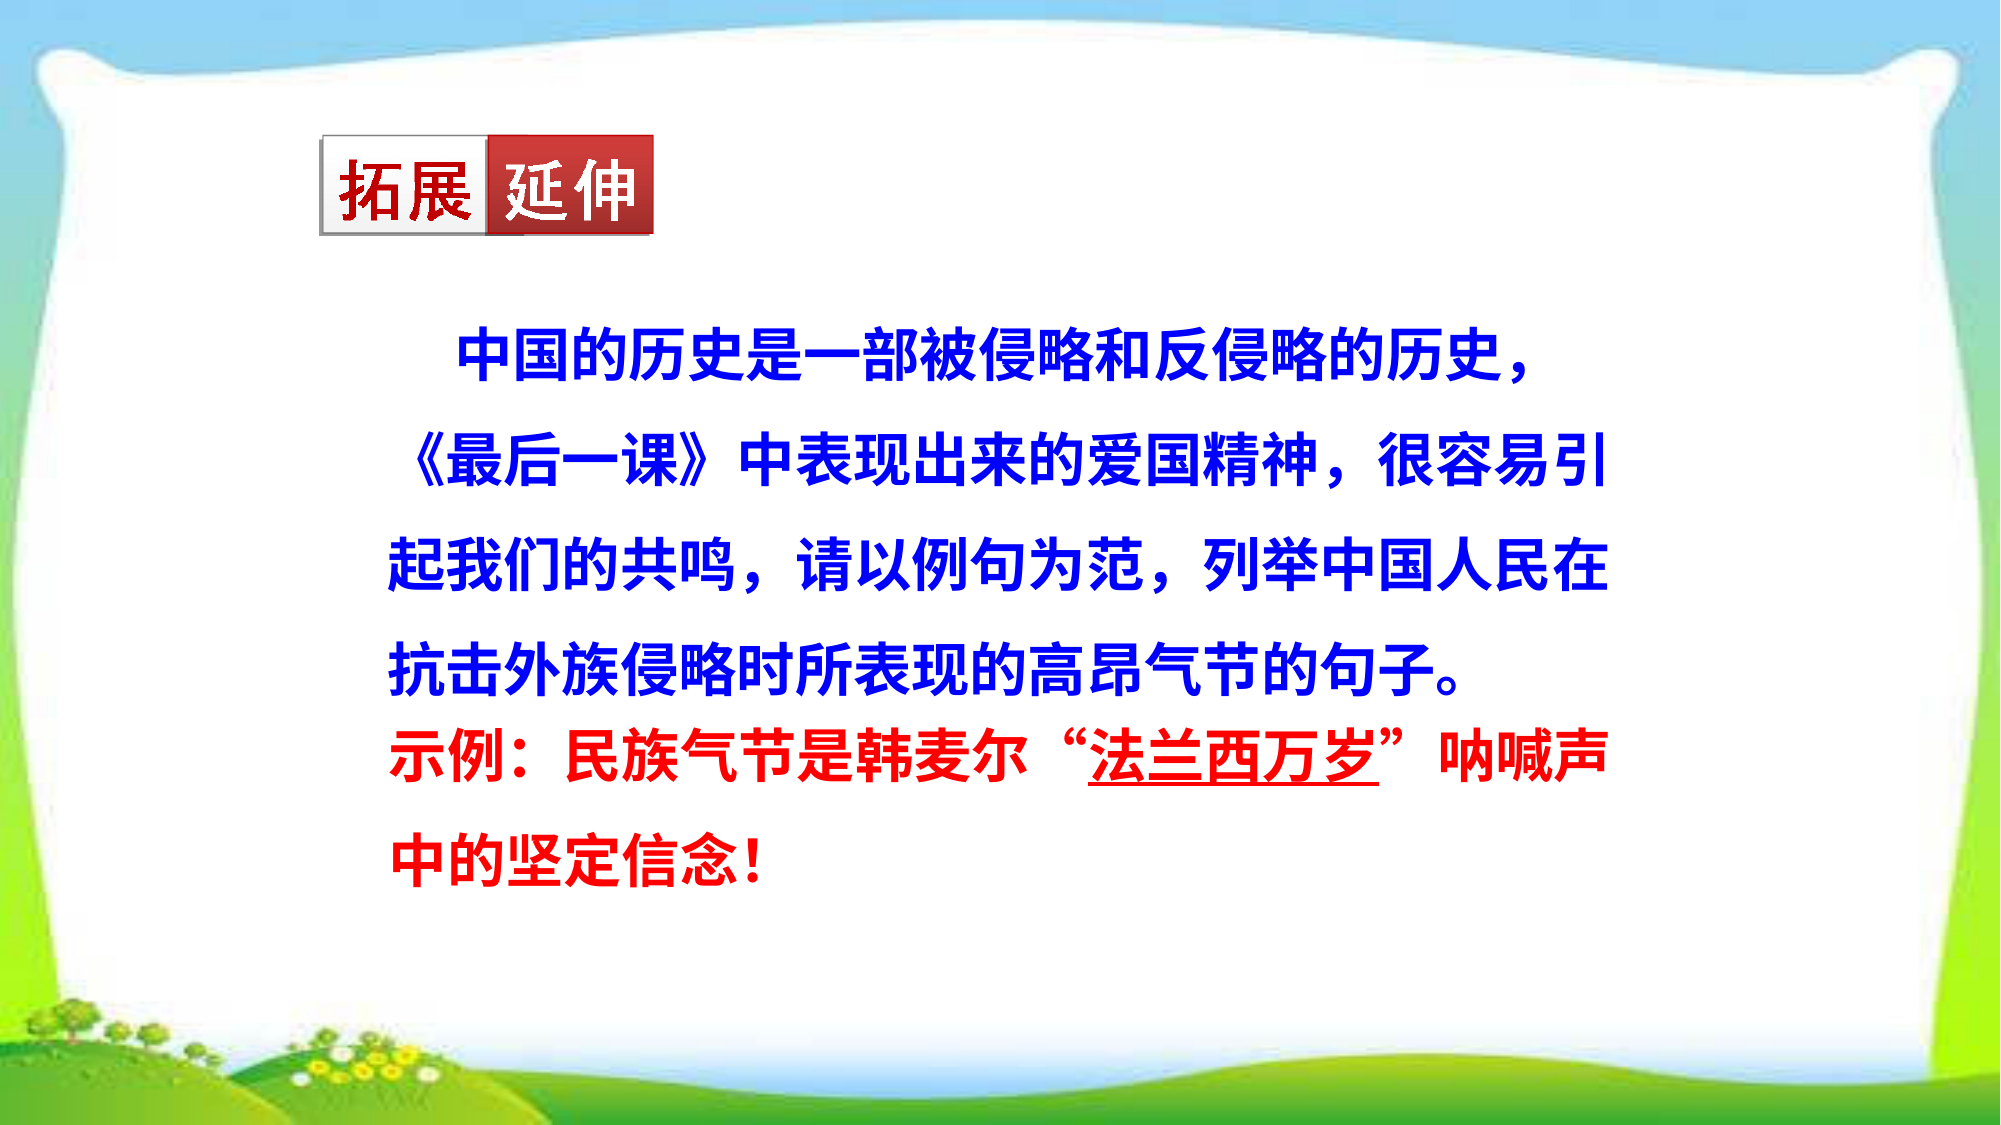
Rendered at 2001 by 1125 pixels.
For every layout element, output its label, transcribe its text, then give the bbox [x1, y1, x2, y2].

text_box 中国的历史是一部被侵略和反侵略的历史，《最后一课》中表现出来的爱国精神，很容易引起我们的共鸣，请以例句为范，列举中国人民在抗击外族侵略时所表现的高昂气节的句子。 [348, 275, 1649, 676]
picture [0, 0, 2001, 1125]
text_box 示例：民族气节是韩麦尔“法兰西万岁”呐喊声中的坚定信念！ [348, 676, 1653, 902]
